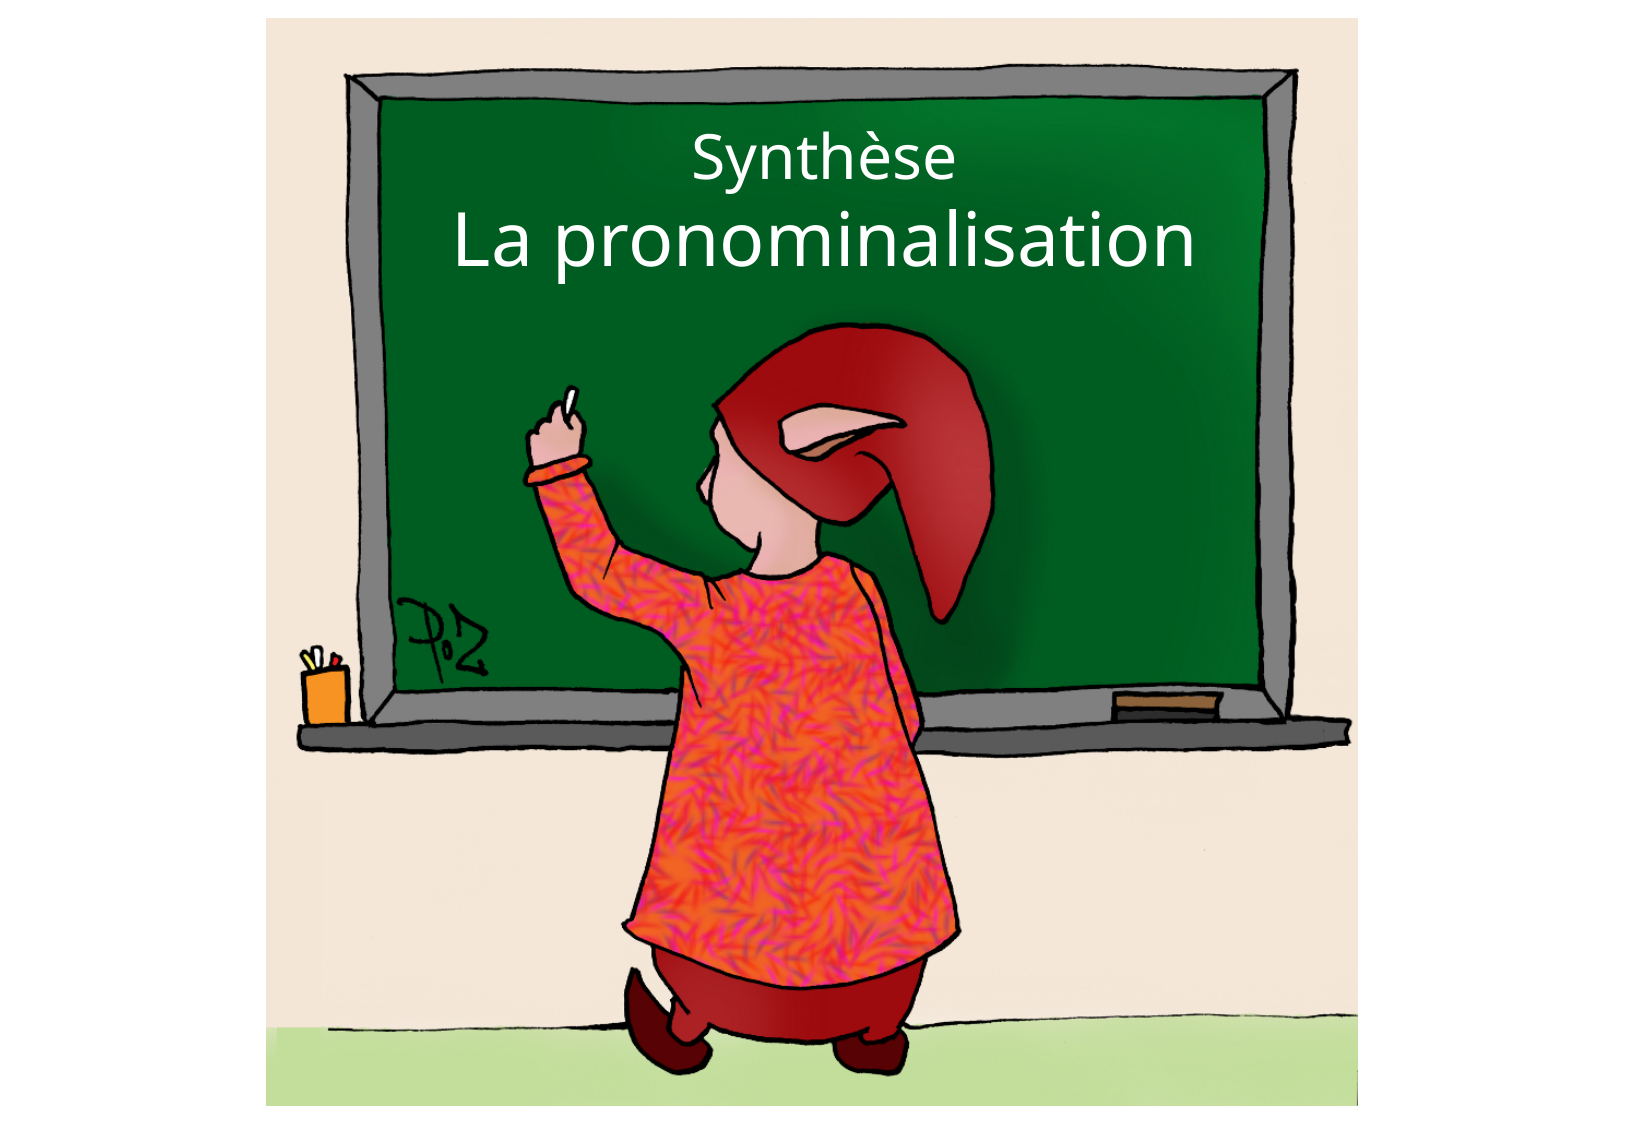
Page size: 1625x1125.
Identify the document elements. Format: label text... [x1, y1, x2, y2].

text_box Synthèse La pronominalisation [377, 101, 1273, 297]
picture [266, 18, 1358, 1106]
